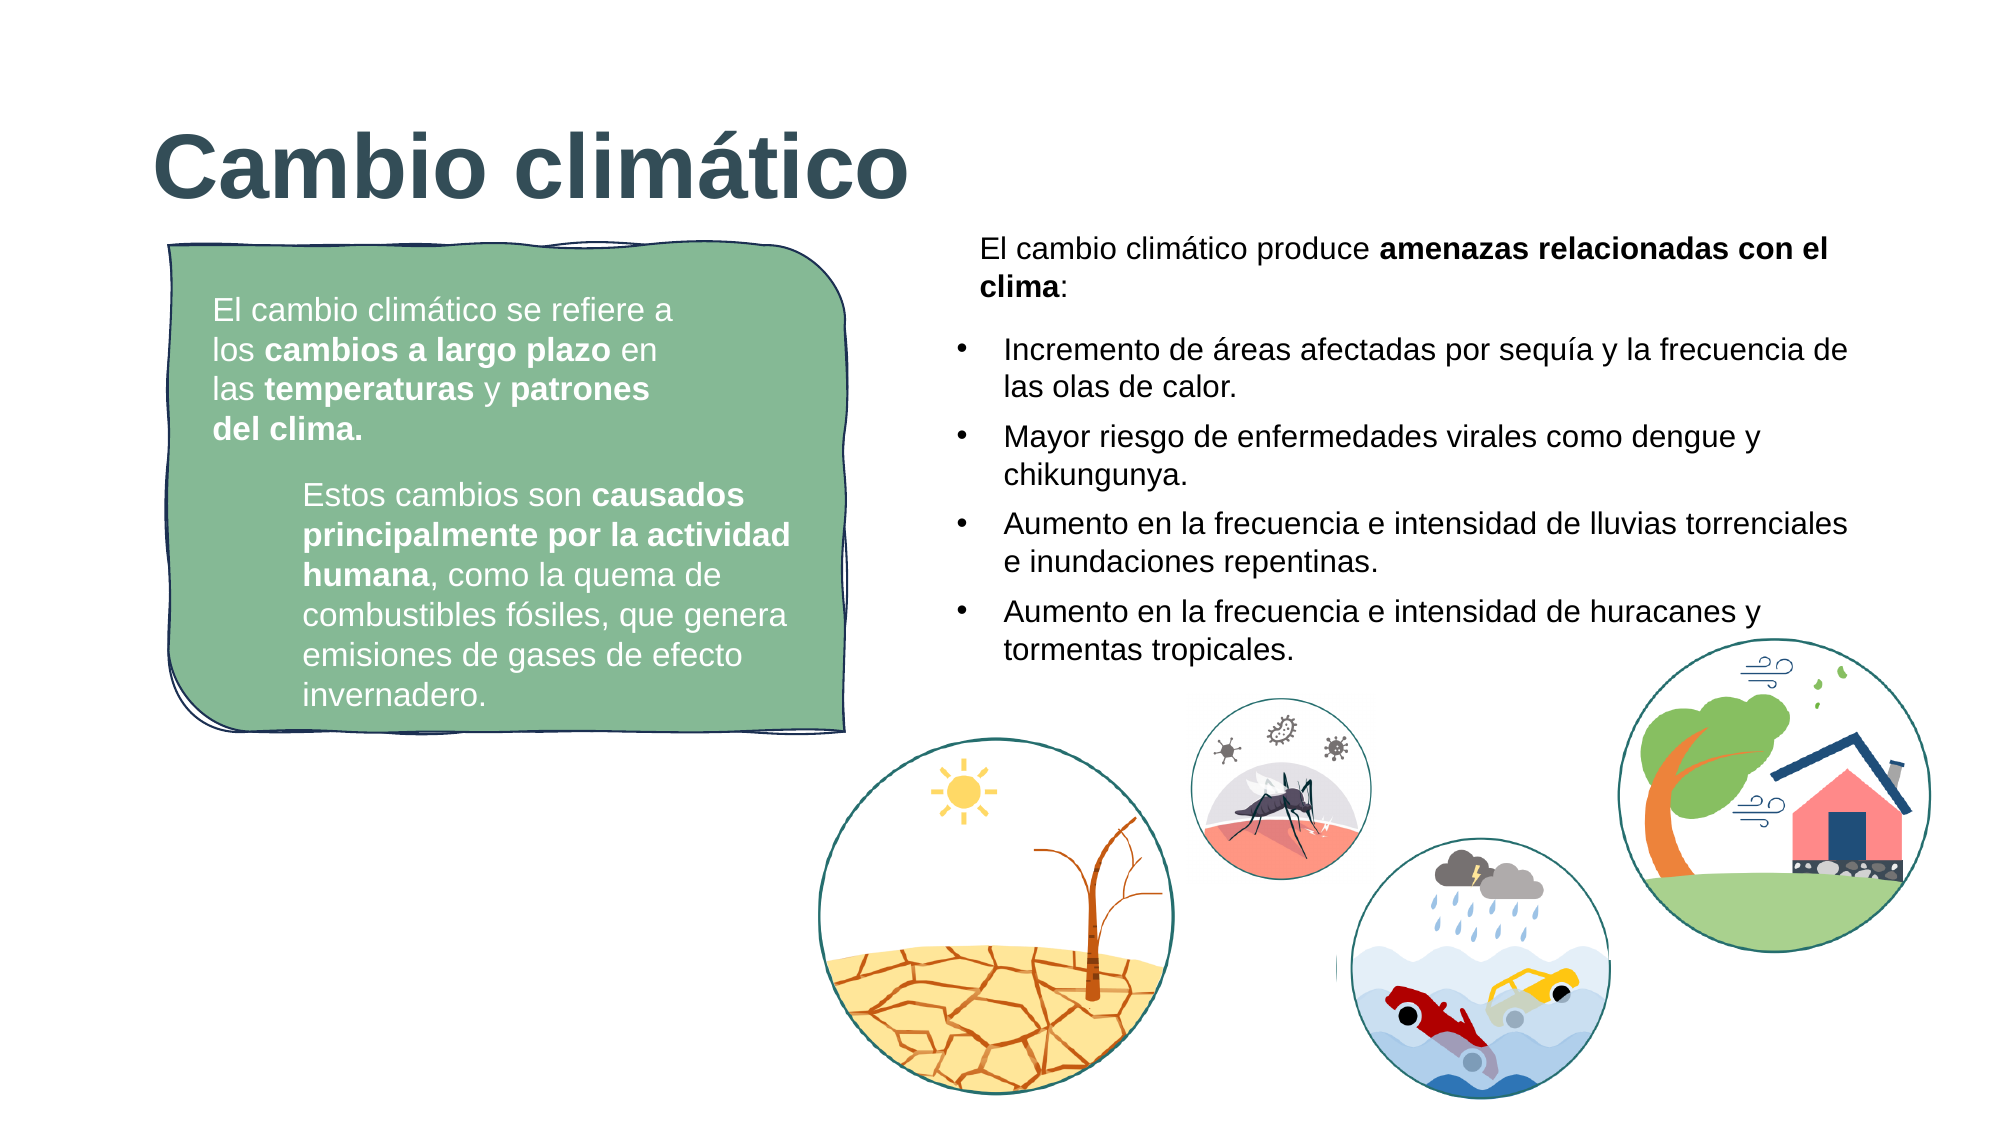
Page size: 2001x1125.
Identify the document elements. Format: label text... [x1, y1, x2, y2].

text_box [941, 220, 1910, 678]
title Cambio climático [137, 59, 1863, 278]
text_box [168, 244, 845, 732]
picture [813, 617, 1937, 1105]
